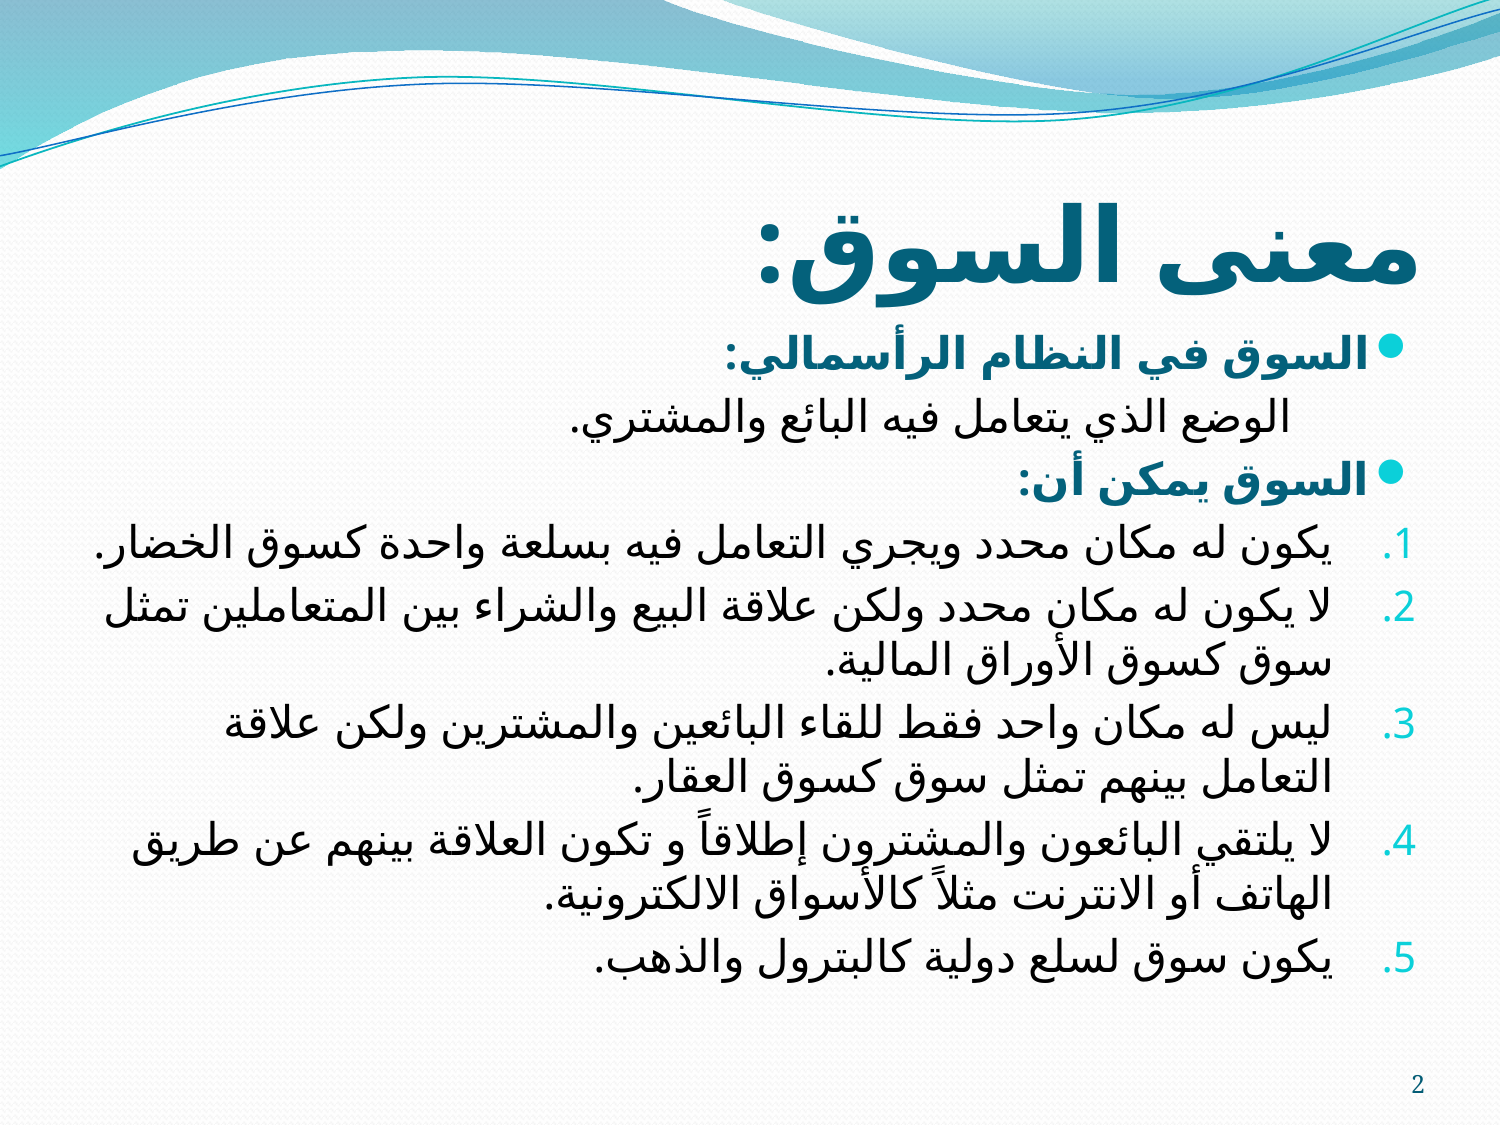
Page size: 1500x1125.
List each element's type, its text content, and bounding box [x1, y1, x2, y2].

slide_number 2 [1299, 1042, 1425, 1103]
list السوق في النظام الرأسمالي: الوضع الذي يتعامل فيه البائع والمشتري. السوق يمكن أن: يكون له مكان محدد ويجري التعامل فيه بسلعة واحدة كسوق الخضار. لا يكون له مكان محدد ولكن علاقة البيع والشراء بين المتعاملين تمثل سوق كسوق الأوراق المالية. ليس له مكان واحد فقط للقاء البائعين والمشترين ولكن علاقة التعامل بينهم تمثل سوق كسوق العقار. لا يلتقي البائعون والمشترون إطلاقاً و تكون العلاقة بينهم عن طريق الهاتف أو الانترنت مثلاً كالأسواق الالكترونية. يكون سوق لسلع دولية كالبترول والذهب. [75, 317, 1425, 1038]
title معنى السوق: [75, 115, 1425, 303]
